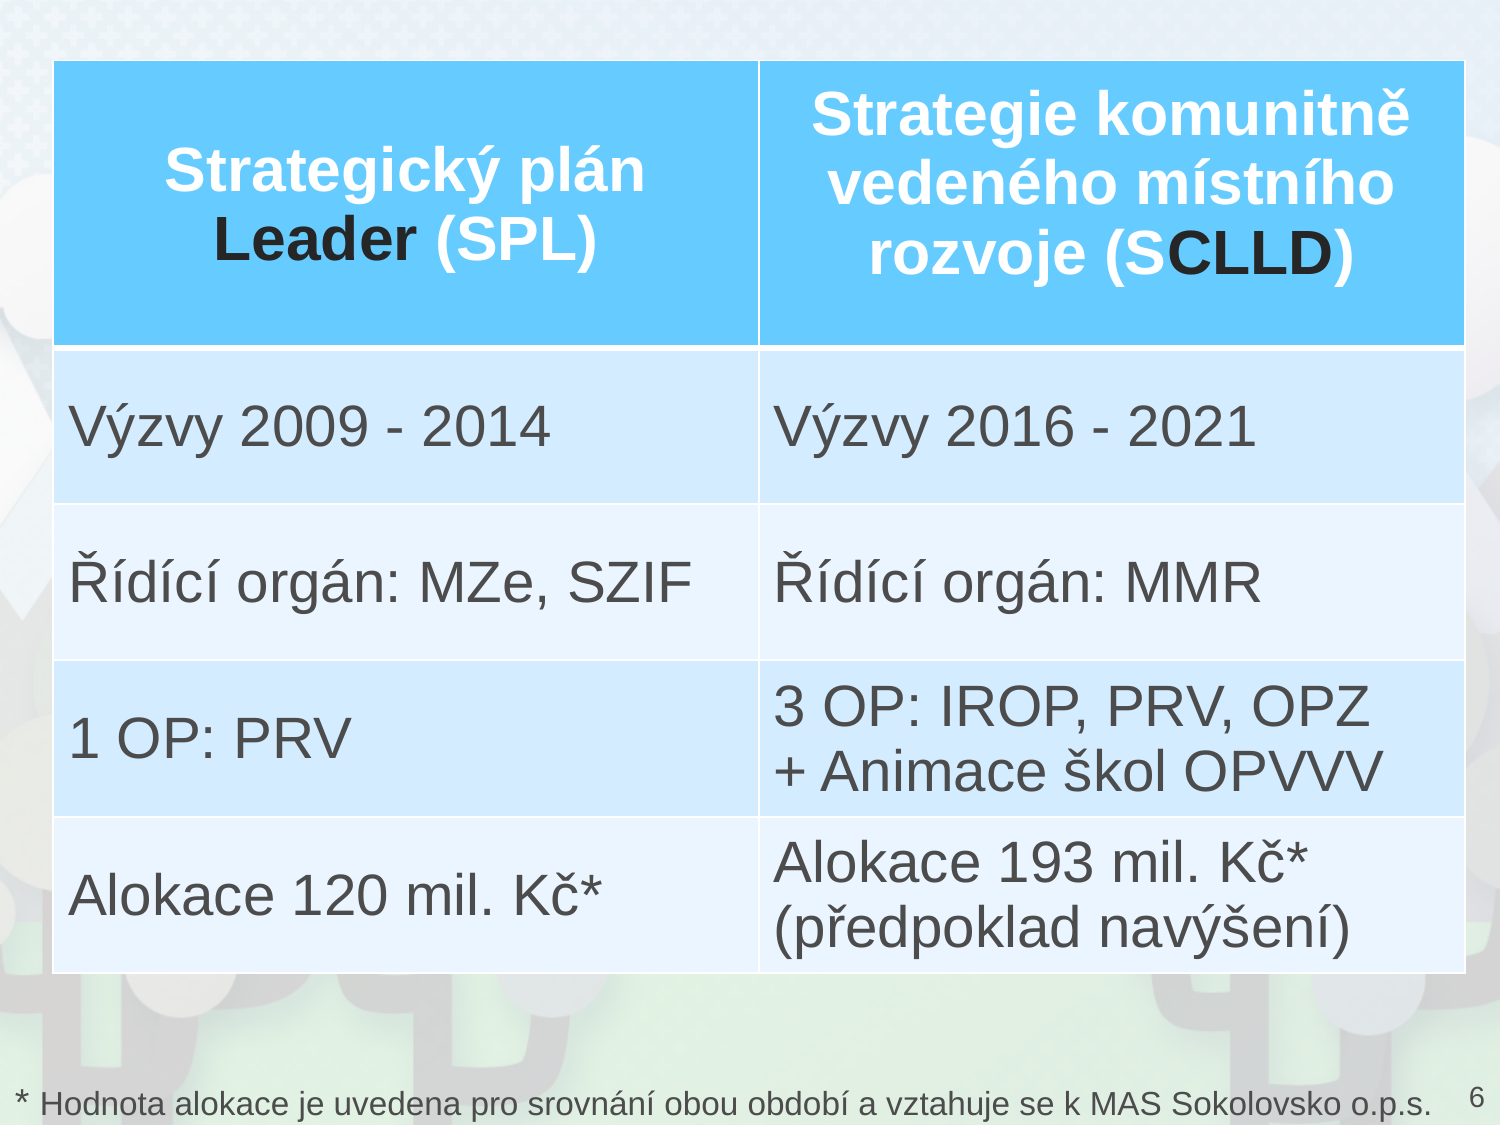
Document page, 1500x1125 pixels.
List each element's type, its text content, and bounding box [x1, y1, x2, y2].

table_cell Alokace 120 mil. Kč* [54, 818, 758, 972]
table_cell Výzvy 2009 - 2014 [54, 351, 758, 503]
table_header Strategický plán Leader (SPL) [54, 61, 758, 345]
slide_number 6 [1459, 1070, 1500, 1125]
table_cell 3 OP: IROP, PRV, OPZ + Animace škol OPVVV [760, 661, 1464, 816]
table_header Strategie komunitně vedeného místního rozvoje (SCLLD) [760, 61, 1464, 345]
table_cell Řídící orgán: MZe, SZIF [54, 505, 758, 659]
table_cell 1 OP: PRV [54, 661, 758, 816]
table_cell Výzvy 2016 - 2021 [760, 351, 1464, 503]
table_cell Alokace 193 mil. Kč* (předpoklad navýšení) [760, 818, 1464, 972]
text_box * Hodnota alokace je uvedena pro srovnání obou období a vztahuje se k MAS Sokolovsko o.p.s. [0, 1070, 1459, 1125]
table_cell Řídící orgán: MMR [760, 505, 1464, 659]
